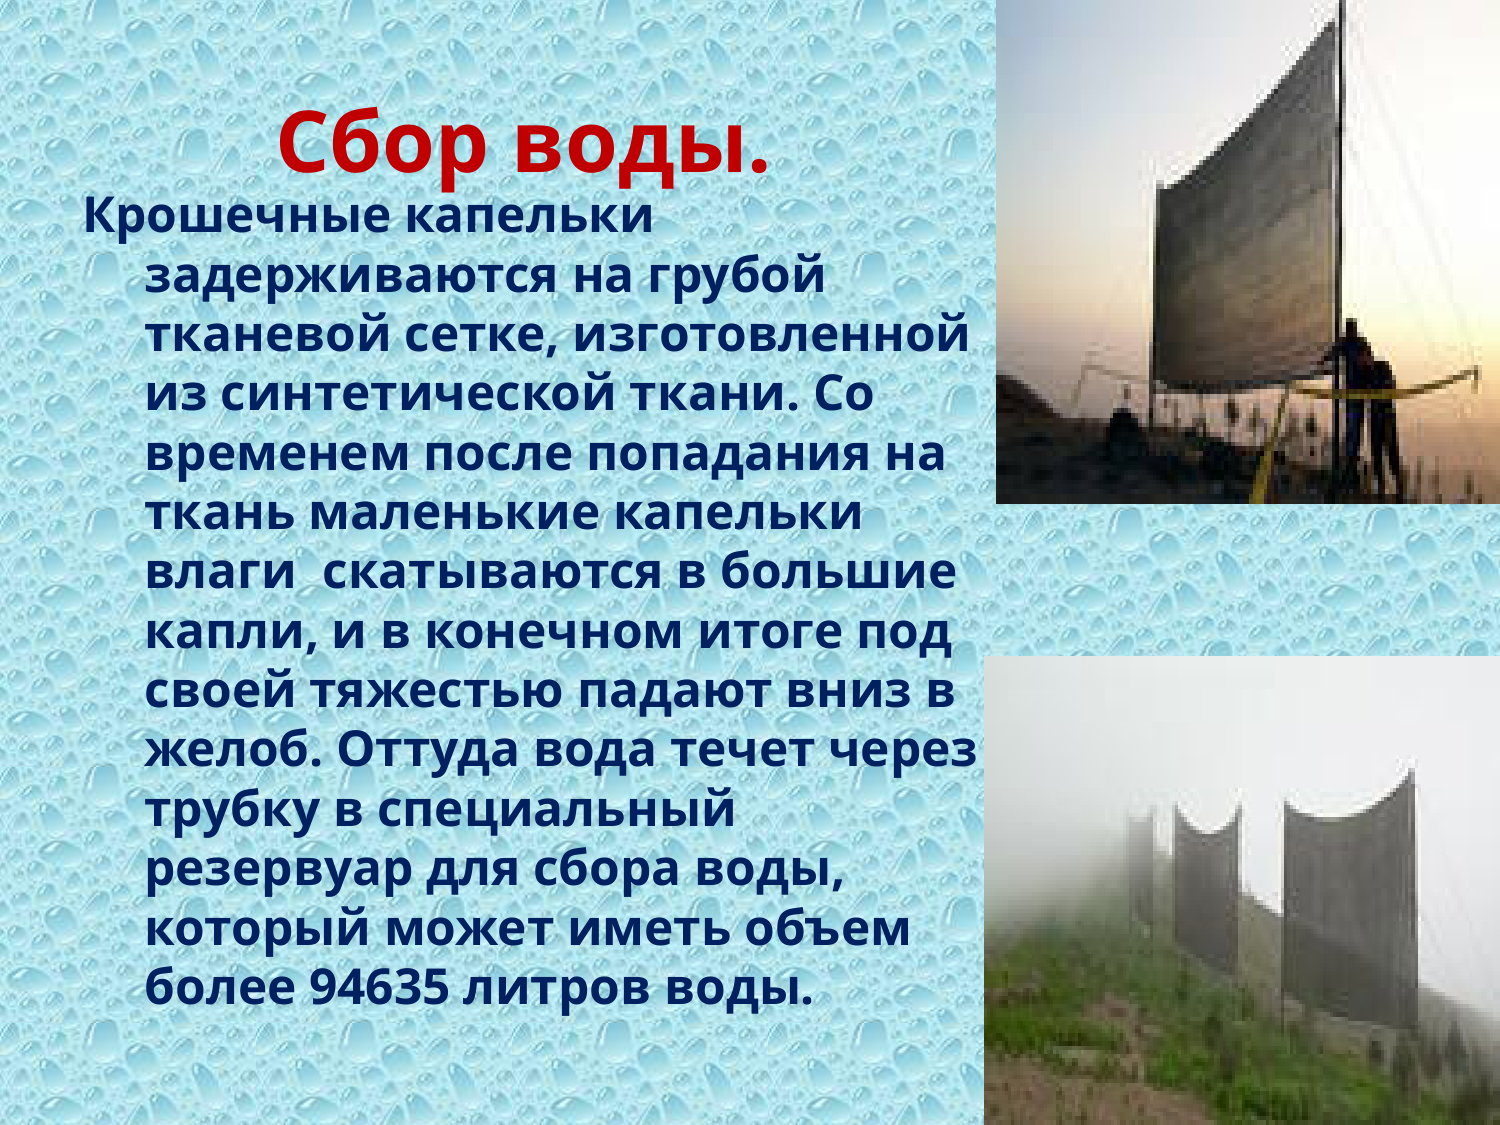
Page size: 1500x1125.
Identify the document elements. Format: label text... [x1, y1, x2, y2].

picture [0, 0, 1500, 1125]
title Сбор воды. [75, 45, 973, 175]
list Крошечные капельки задерживаются на грубой тканевой сетке, изготовленной из синтетической ткани. Со временем после попадания на ткань маленькие капельки влаги скатываются в большие капли, и в конечном итоге под своей тяжестью падают вниз в желоб. Оттуда вода течет через трубку в специальный резервуар для сбора воды, который может иметь объем более 94635 литров воды. [46, 175, 1009, 1036]
